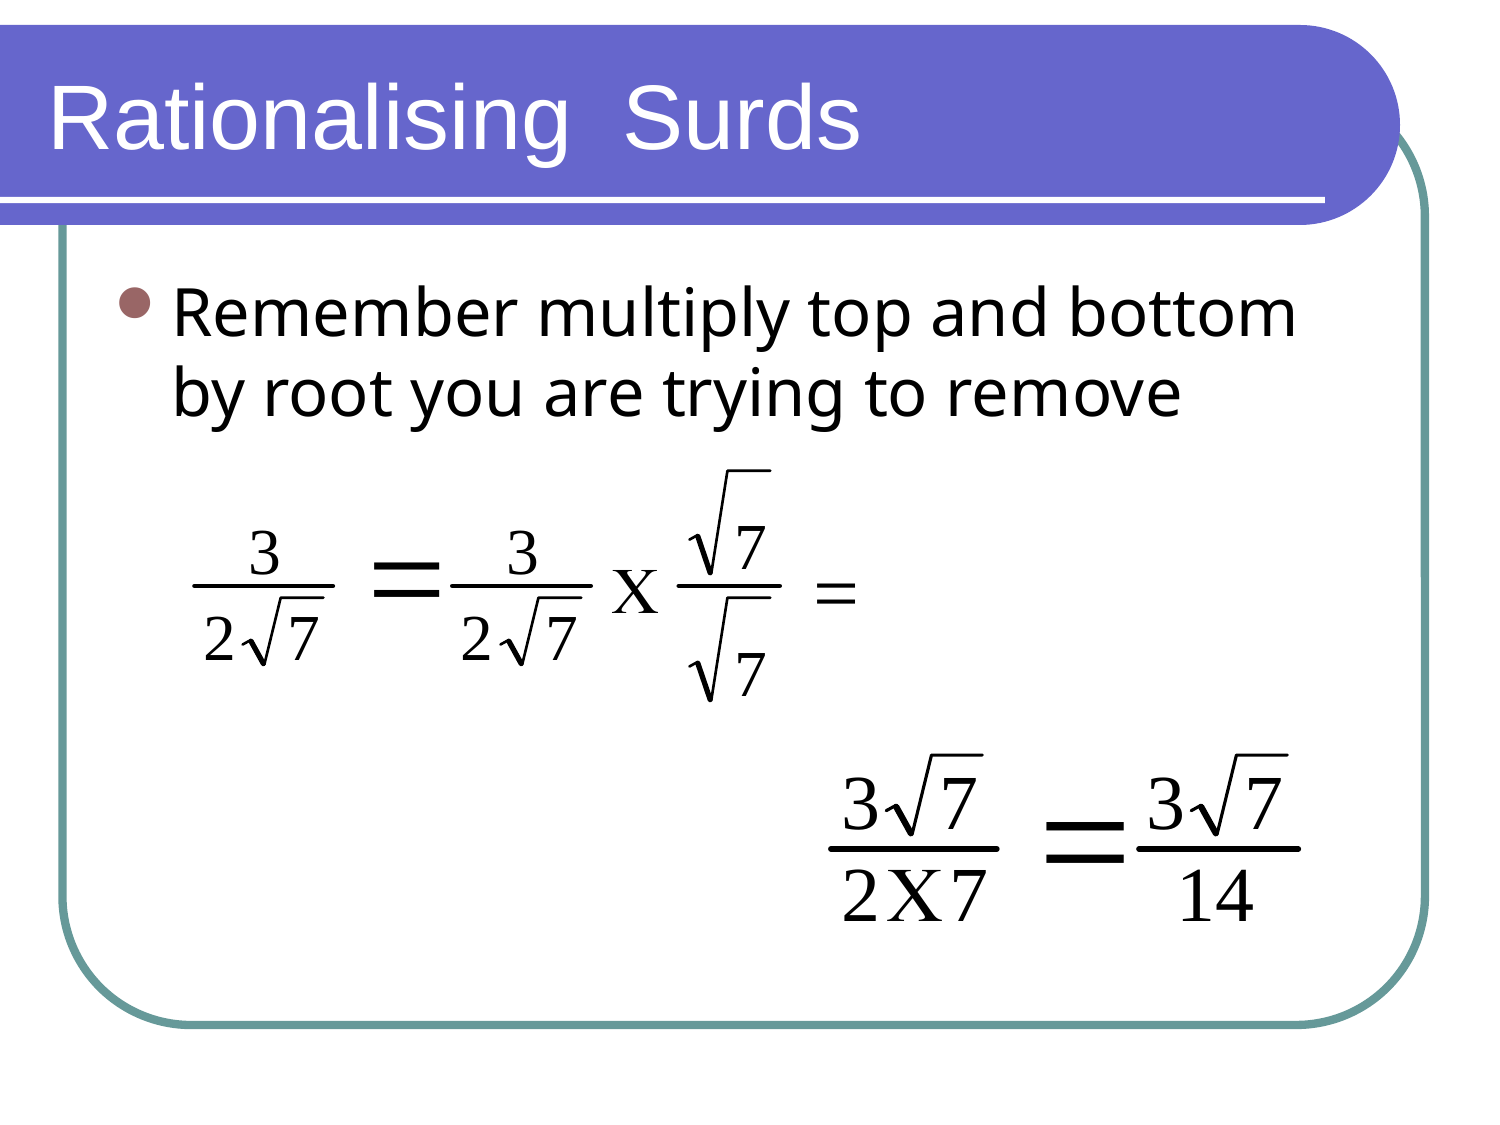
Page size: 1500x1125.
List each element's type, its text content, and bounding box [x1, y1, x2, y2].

text_box [147, 101, 1317, 243]
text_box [808, 726, 1322, 950]
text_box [175, 445, 870, 727]
list Remember multiply top and bottom by root you are trying to remove [99, 262, 1401, 988]
title Rationalising Surds [31, 37, 1348, 188]
